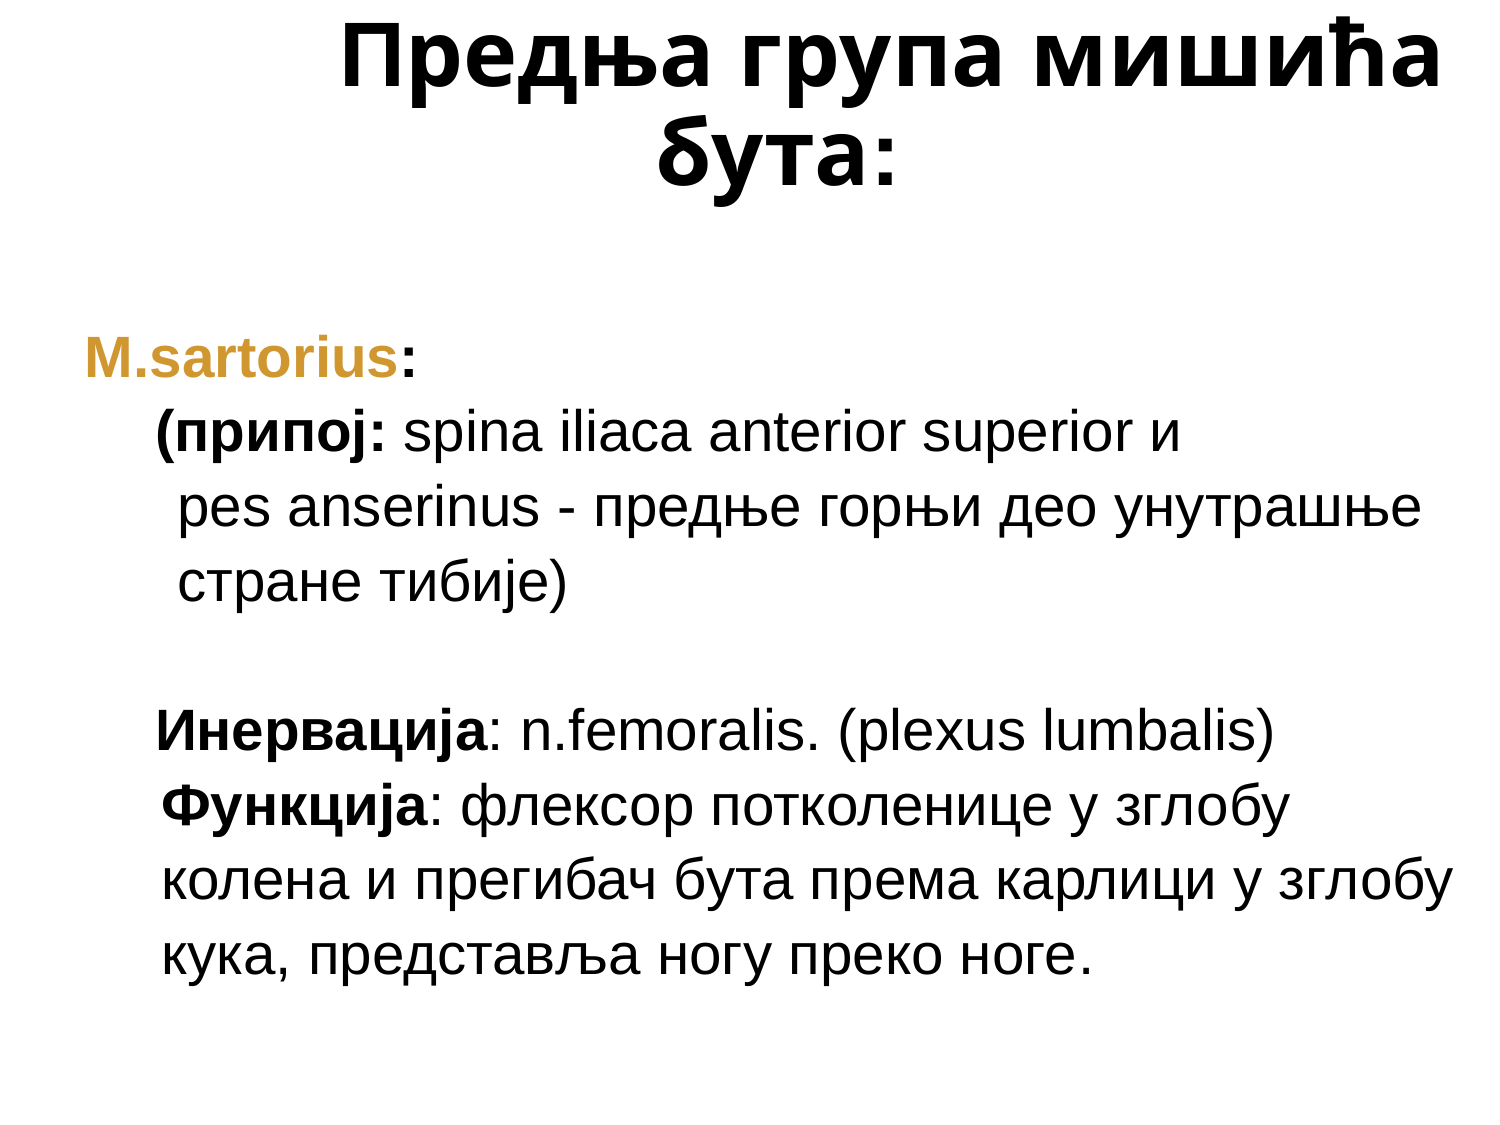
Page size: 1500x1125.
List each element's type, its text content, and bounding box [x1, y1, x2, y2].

list Предња група мишића бута: M.sartorius: (припој: spina iliaca anterior superior и pes anserinus - предње горњи део унутрашње стране тибије) Инервација: n.femoralis. (plexus lumbalis) Функција: флексор потколенице у зглобу колена и прегибач бута према карлици у зглобу кука, представља ногу преко ноге. [0, 0, 1500, 1125]
